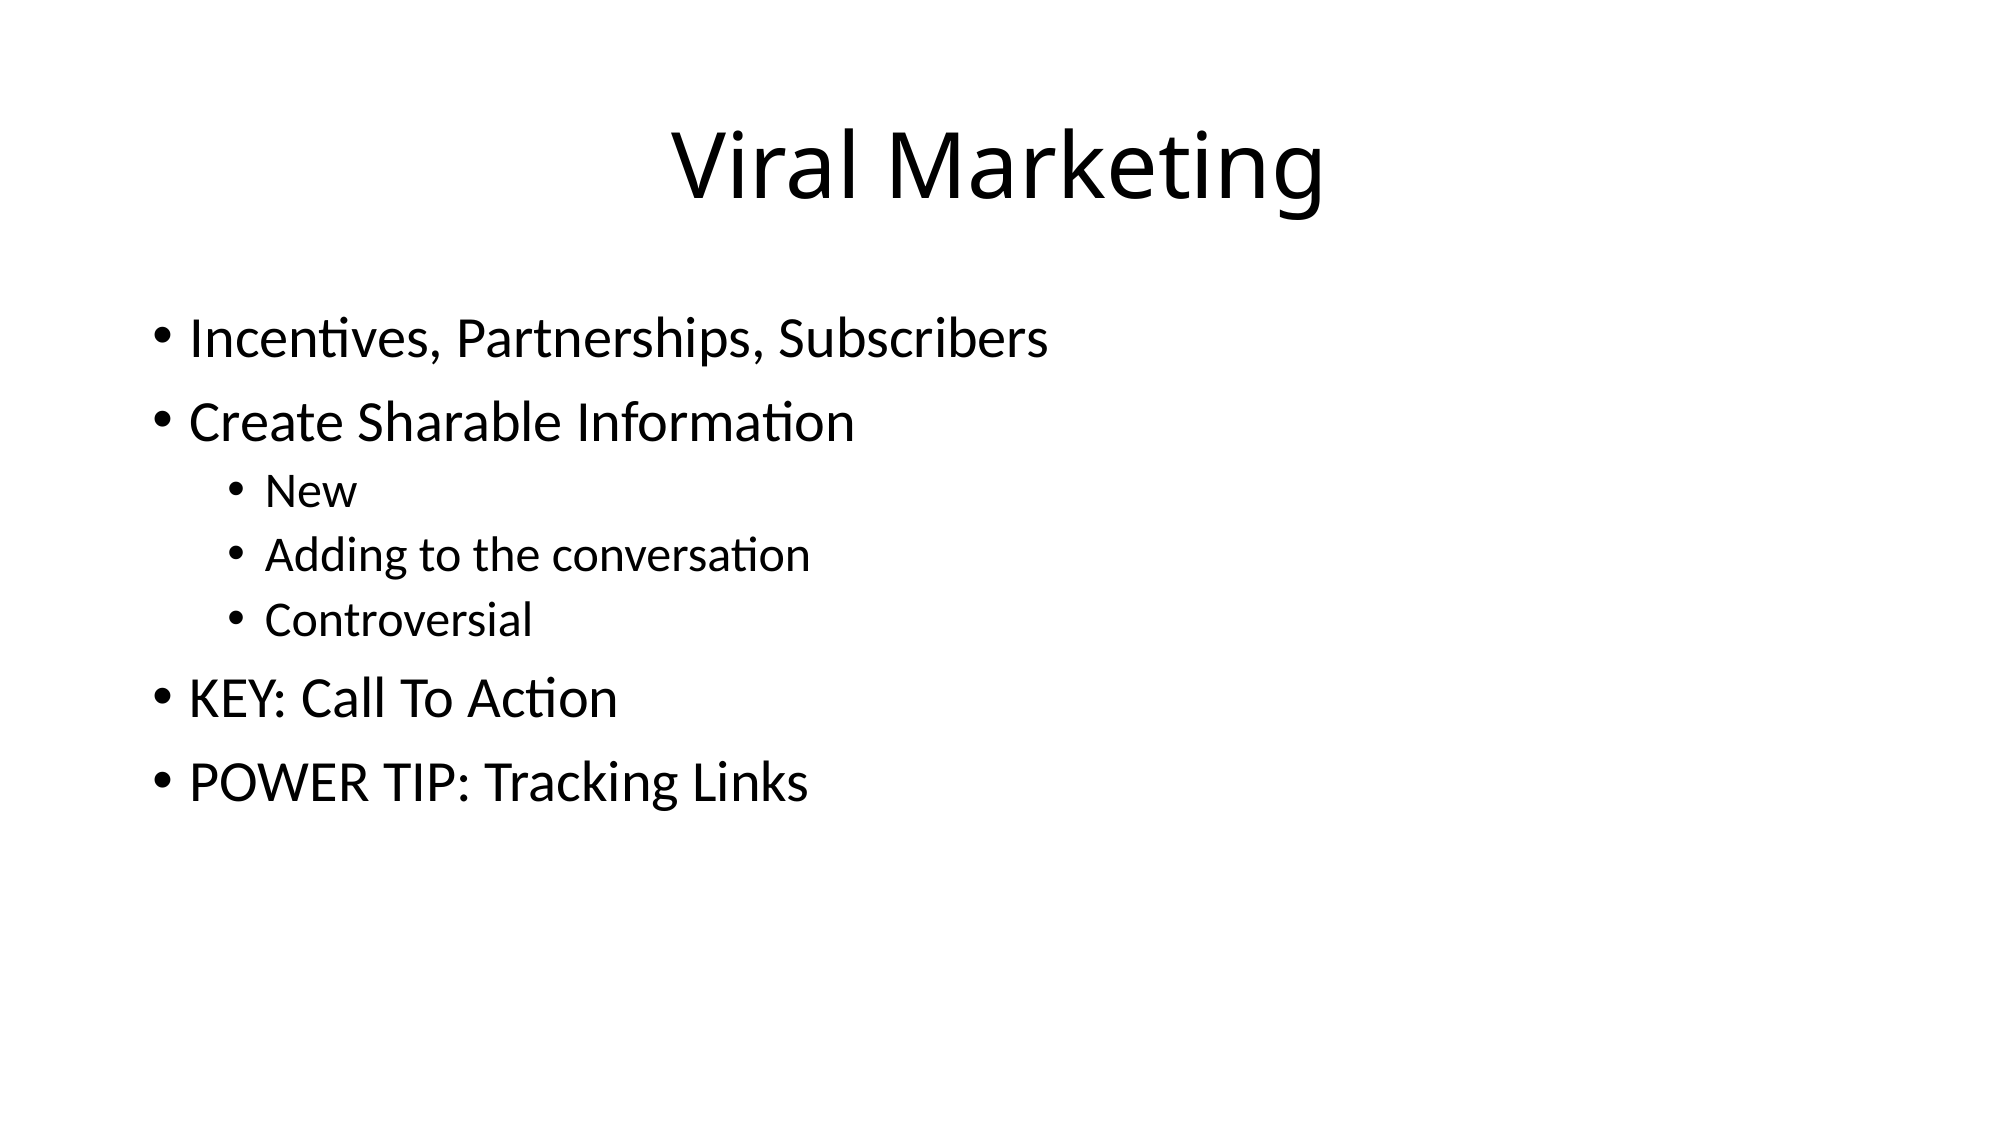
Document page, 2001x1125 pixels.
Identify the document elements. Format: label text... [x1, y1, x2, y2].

title Viral Marketing [137, 59, 1863, 278]
list Incentives, Partnerships, Subscribers Create Sharable Information New Adding to the conversation Controversial KEY: Call To Action POWER TIP: Tracking Links [137, 299, 1863, 1014]
